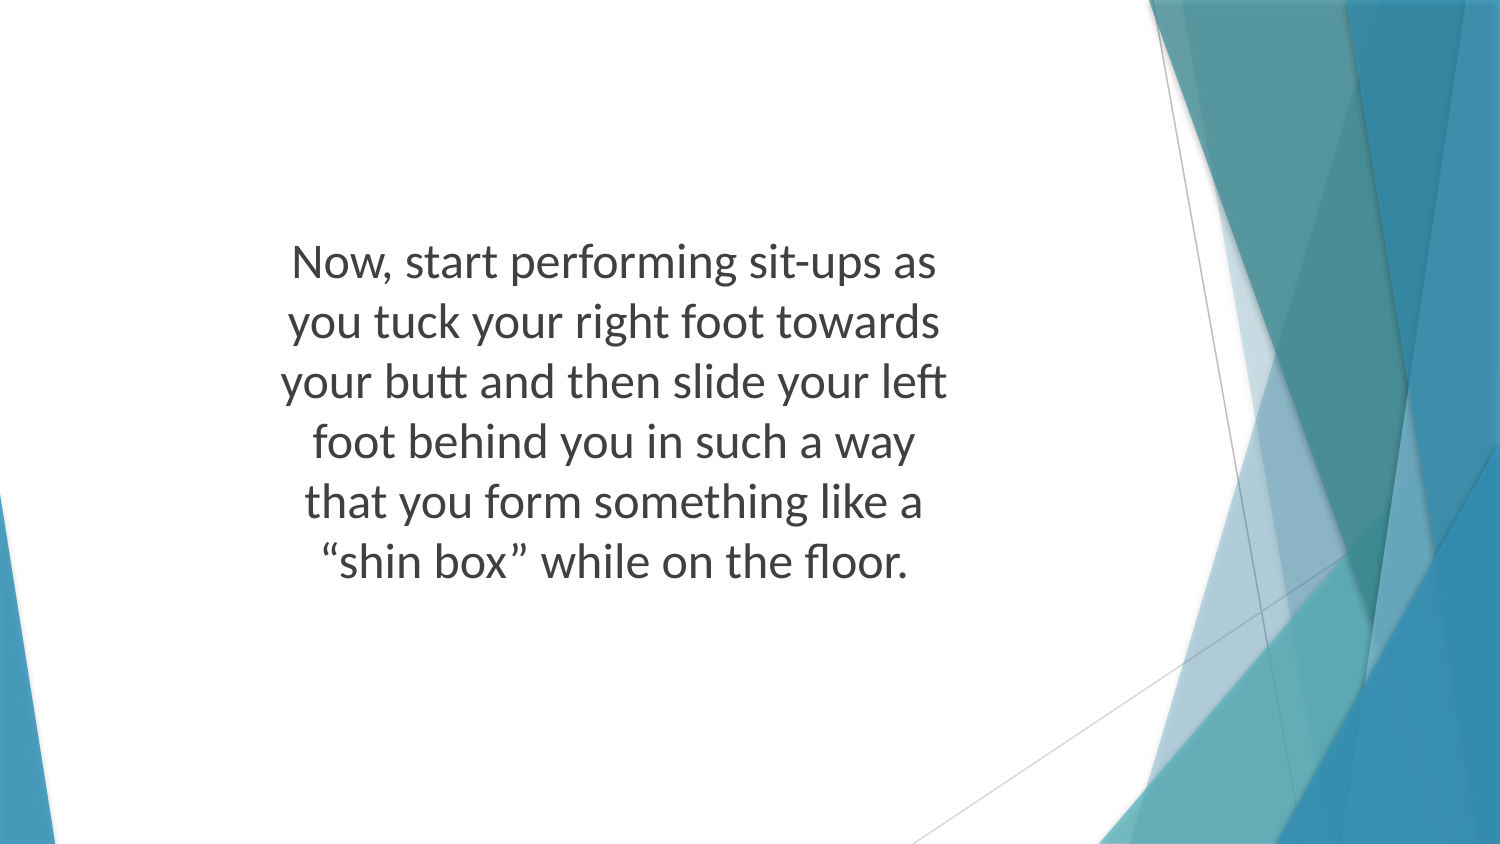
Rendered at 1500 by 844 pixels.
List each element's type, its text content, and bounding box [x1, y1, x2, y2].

list Now, start performing sit-ups as you tuck your right foot towards your butt and then slide your left foot behind you in such a way that you form something like a “shin box” while on the floor. [253, 221, 975, 623]
